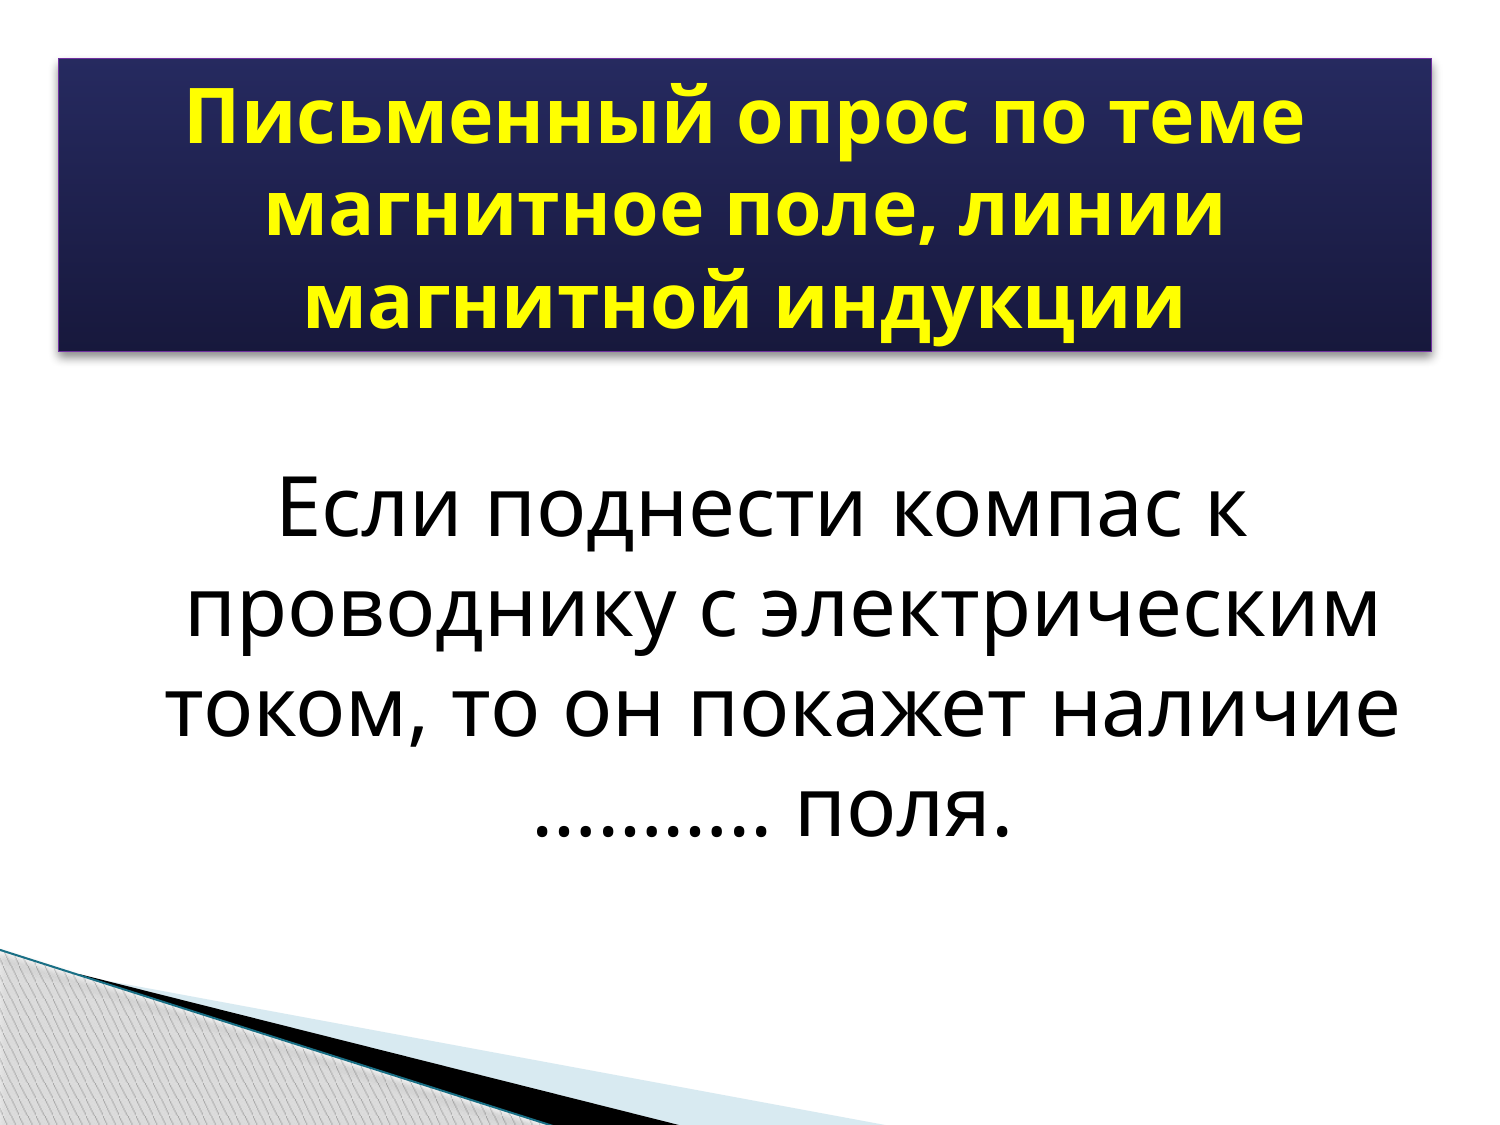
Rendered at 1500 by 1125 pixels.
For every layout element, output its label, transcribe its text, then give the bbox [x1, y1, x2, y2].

list Если поднести компас к проводнику с электрическим током, то он покажет наличие ……….. поля. [82, 445, 1425, 1005]
title Письменный опрос по теме магнитное поле, линии магнитной индукции [58, 58, 1432, 352]
